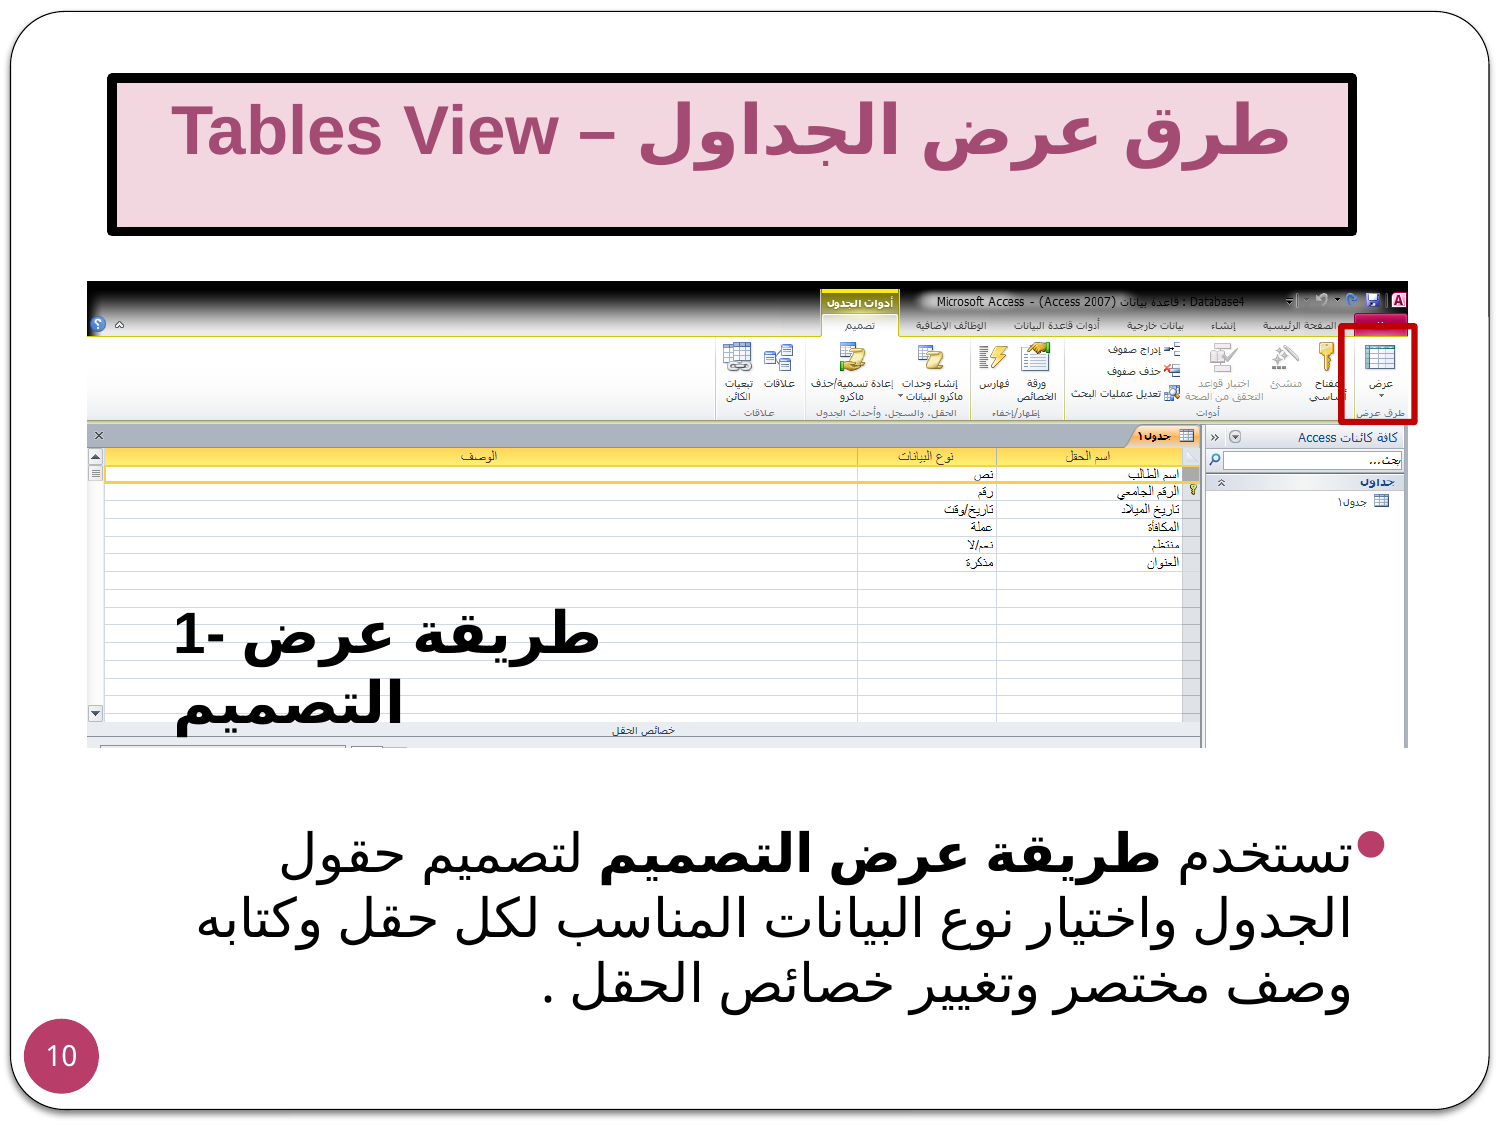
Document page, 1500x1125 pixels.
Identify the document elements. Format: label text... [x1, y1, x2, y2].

text_box طرق عرض الجداول – Tables View [112, 78, 1353, 232]
picture [79, 281, 1415, 748]
text_box تستخدم طريقة عرض التصميم لتصميم حقول الجدول واختيار نوع البيانات المناسب لكل حقل وكتابه وصف مختصر وتغيير خصائص الحقل . [139, 810, 1415, 1030]
slide_number 10 [23, 1018, 99, 1094]
